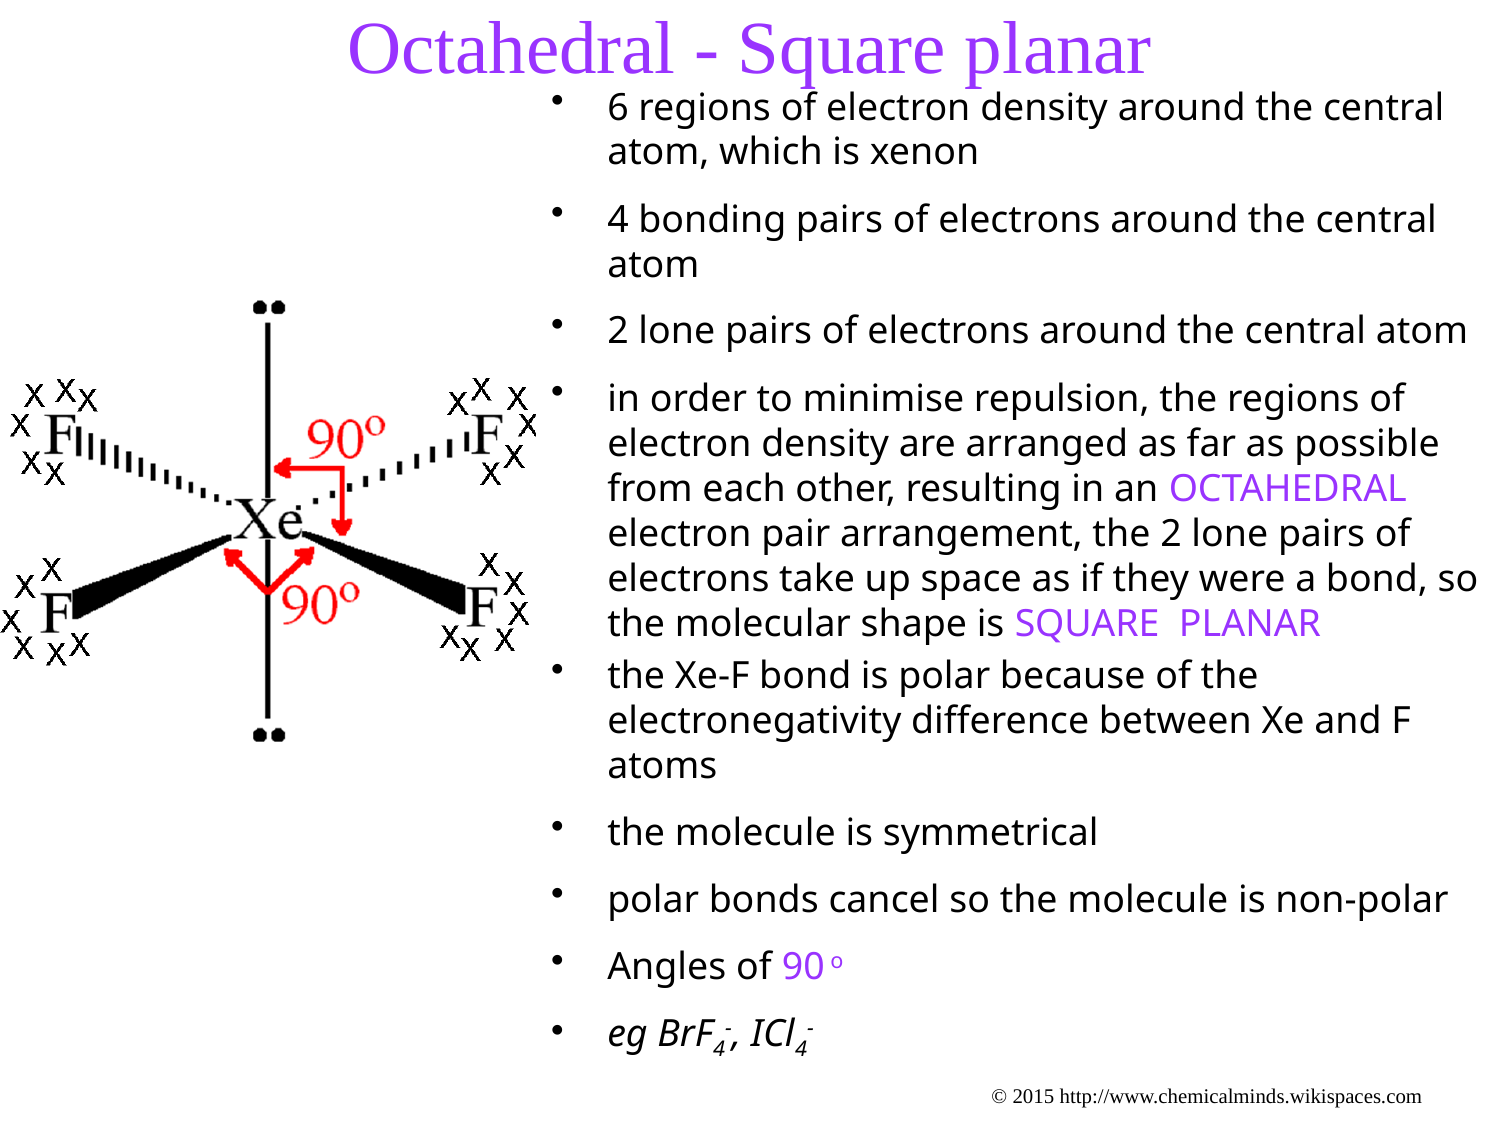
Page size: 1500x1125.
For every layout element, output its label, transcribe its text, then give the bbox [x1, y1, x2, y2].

title Octahedral - Square planar [112, 0, 1388, 138]
footer © 2015 http://www.chemicalminds.wikispaces.com [724, 1074, 1438, 1125]
picture [0, 299, 537, 745]
list 6 regions of electron density around the central atom, which is xenon 4 bonding pairs of electrons around the central atom 2 lone pairs of electrons around the central atom in order to minimise repulsion, the regions of electron density are arranged as far as possible from each other, resulting in an OCTAHEDRAL electron pair arrangement, the 2 lone pairs of electrons take up space as if they were a bond, so the molecular shape is SQUARE PLANAR the Xe-F bond is polar because of the electronegativity difference between Xe and F atoms the molecule is symmetrical polar bonds cancel so the molecule is non-polar Angles of 90 o eg BrF4-, ICl4- [535, 74, 1500, 1125]
